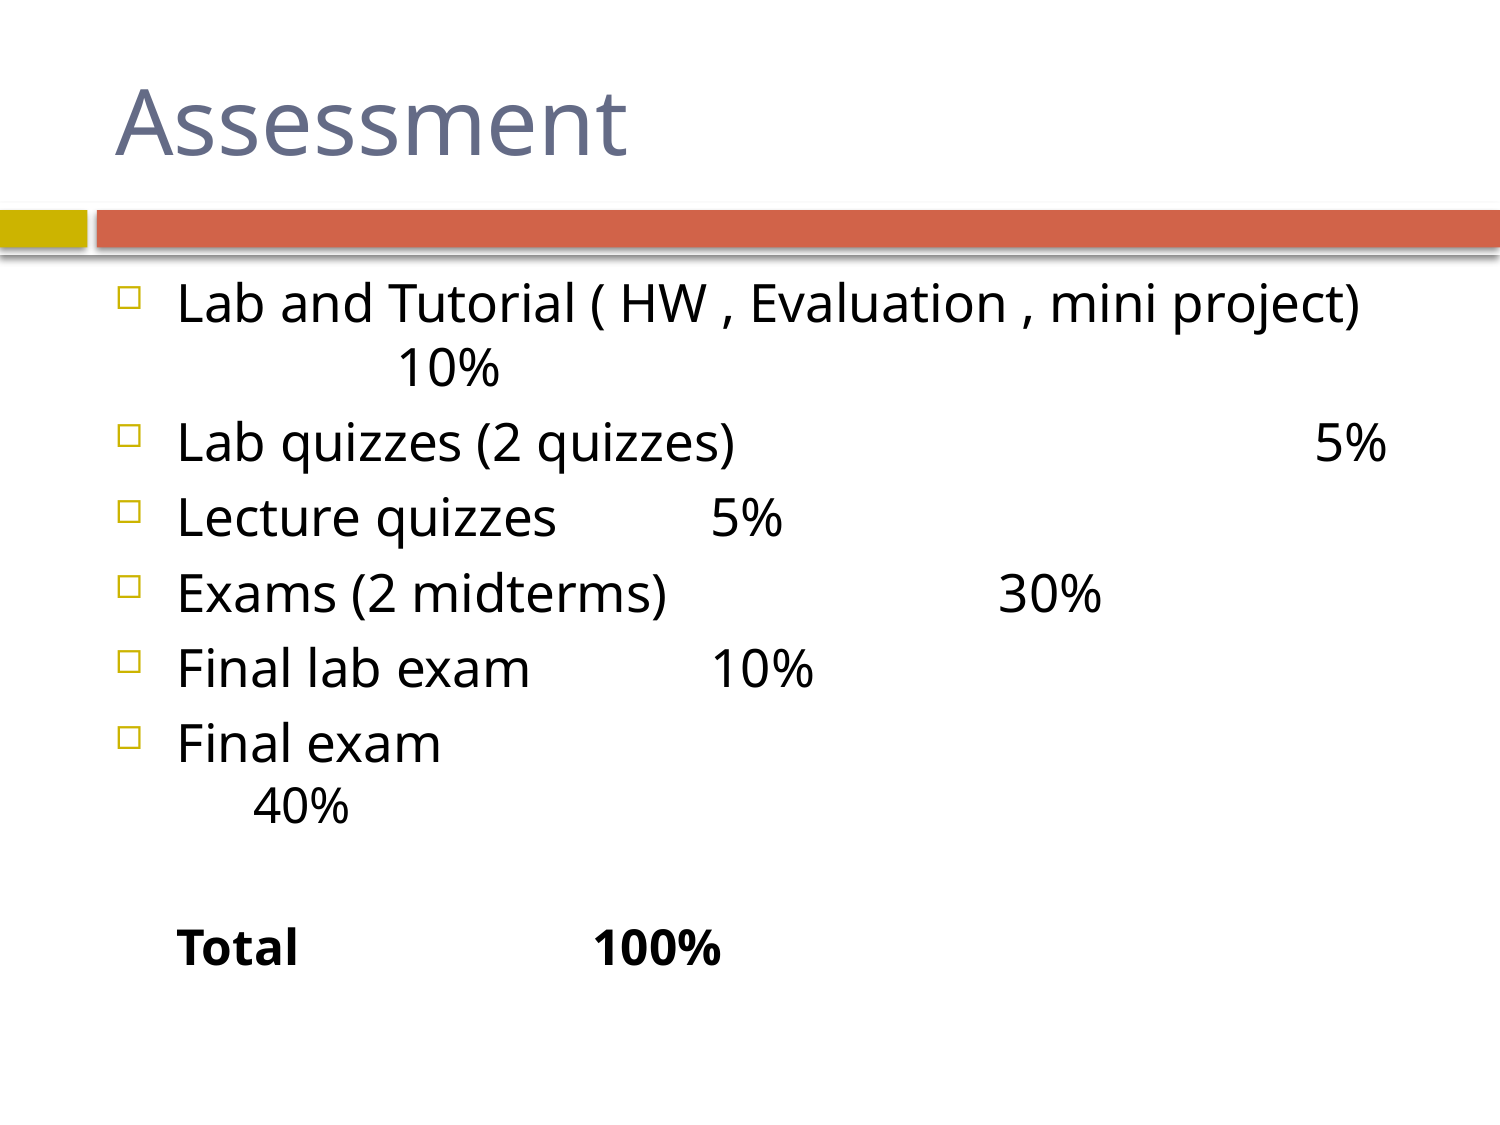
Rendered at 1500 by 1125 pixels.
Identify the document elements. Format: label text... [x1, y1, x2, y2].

title Assessment [100, 37, 1438, 200]
list Lab and Tutorial ( HW , Evaluation , mini project) 10% Lab quizzes (2 quizzes) 5% Lecture quizzes 5% Exams (2 midterms) 30% Final lab exam 10% Final exam 40% Total 100% [100, 262, 1438, 1000]
